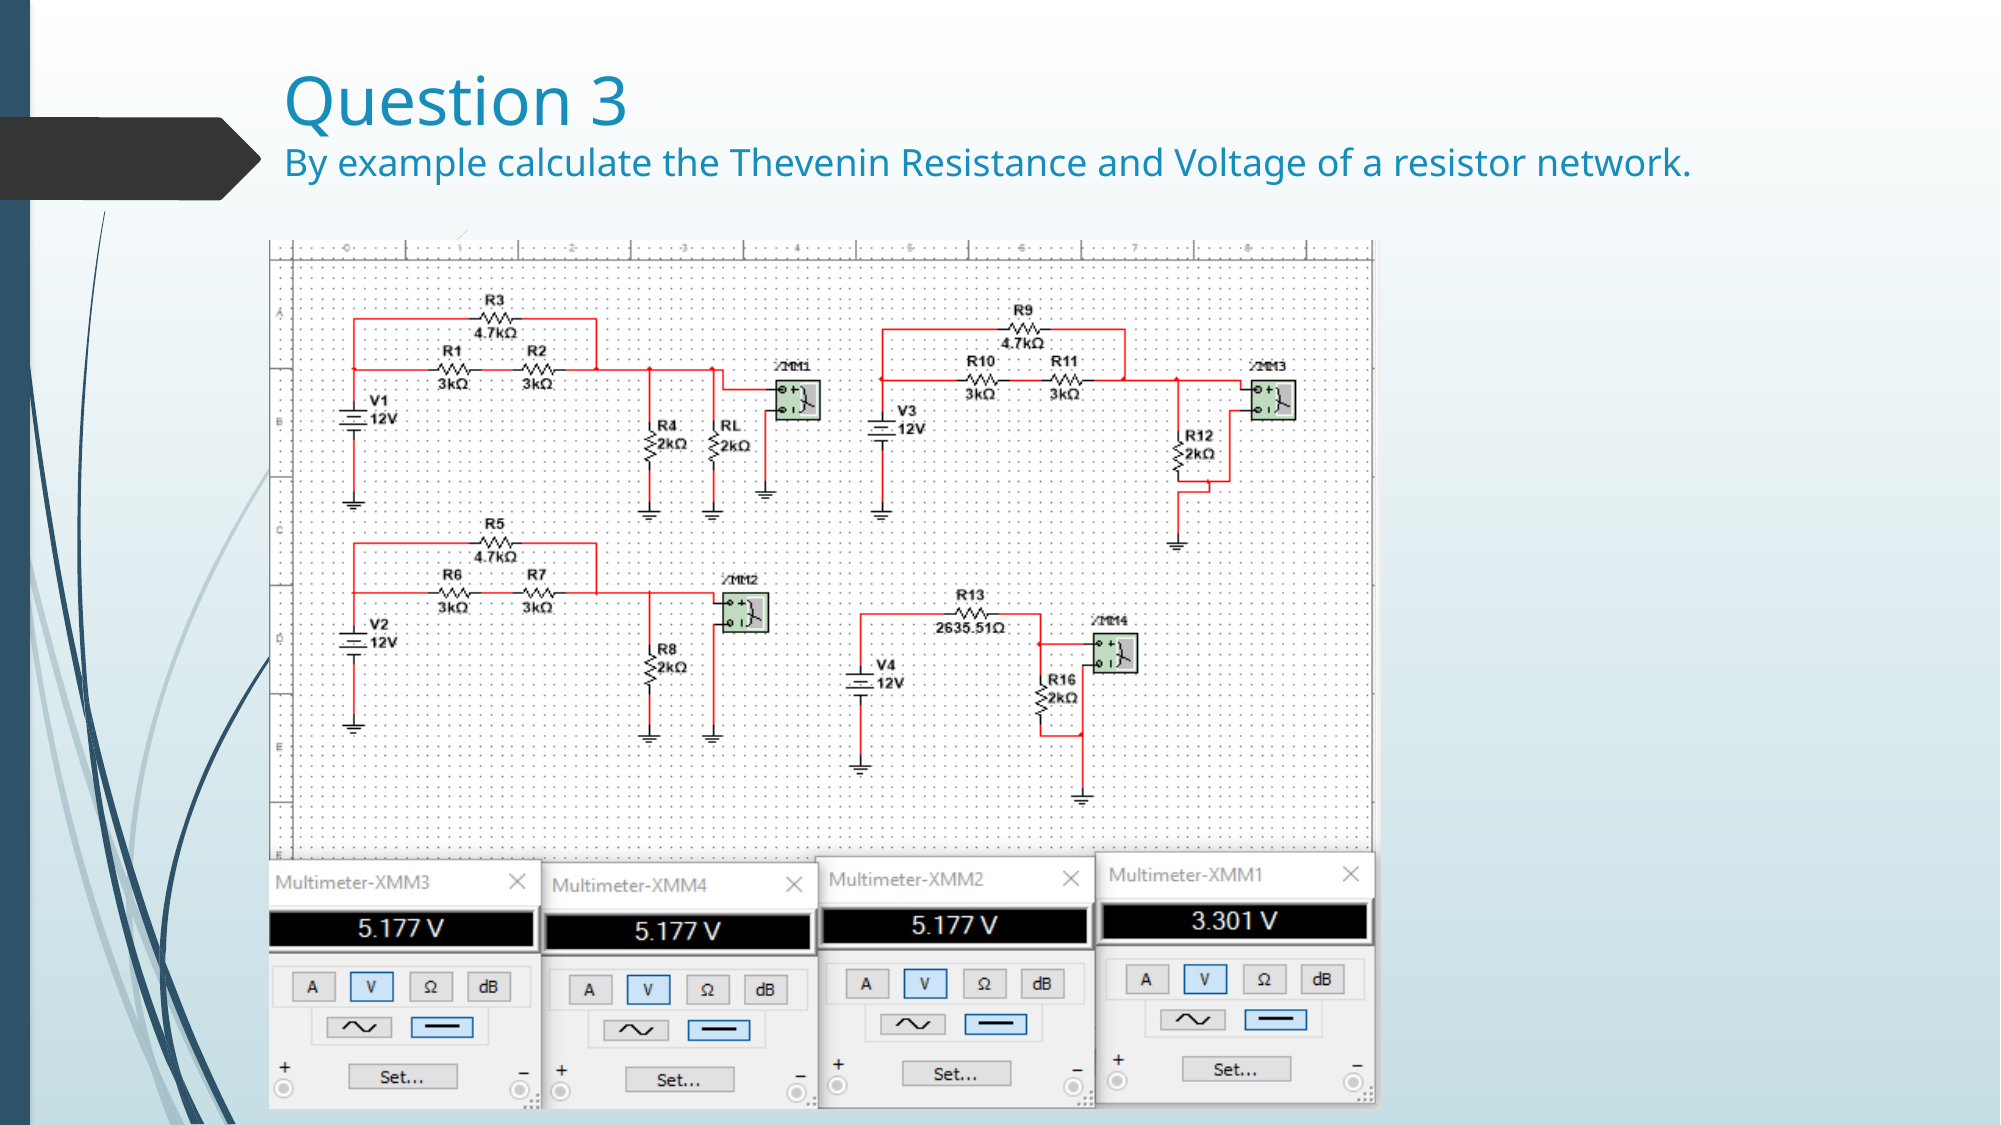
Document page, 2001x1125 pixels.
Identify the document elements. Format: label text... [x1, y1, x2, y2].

title Question 3 By example calculate the Thevenin Resistance and Voltage of a resistor network. [269, 50, 1731, 261]
picture [268, 240, 1381, 1109]
